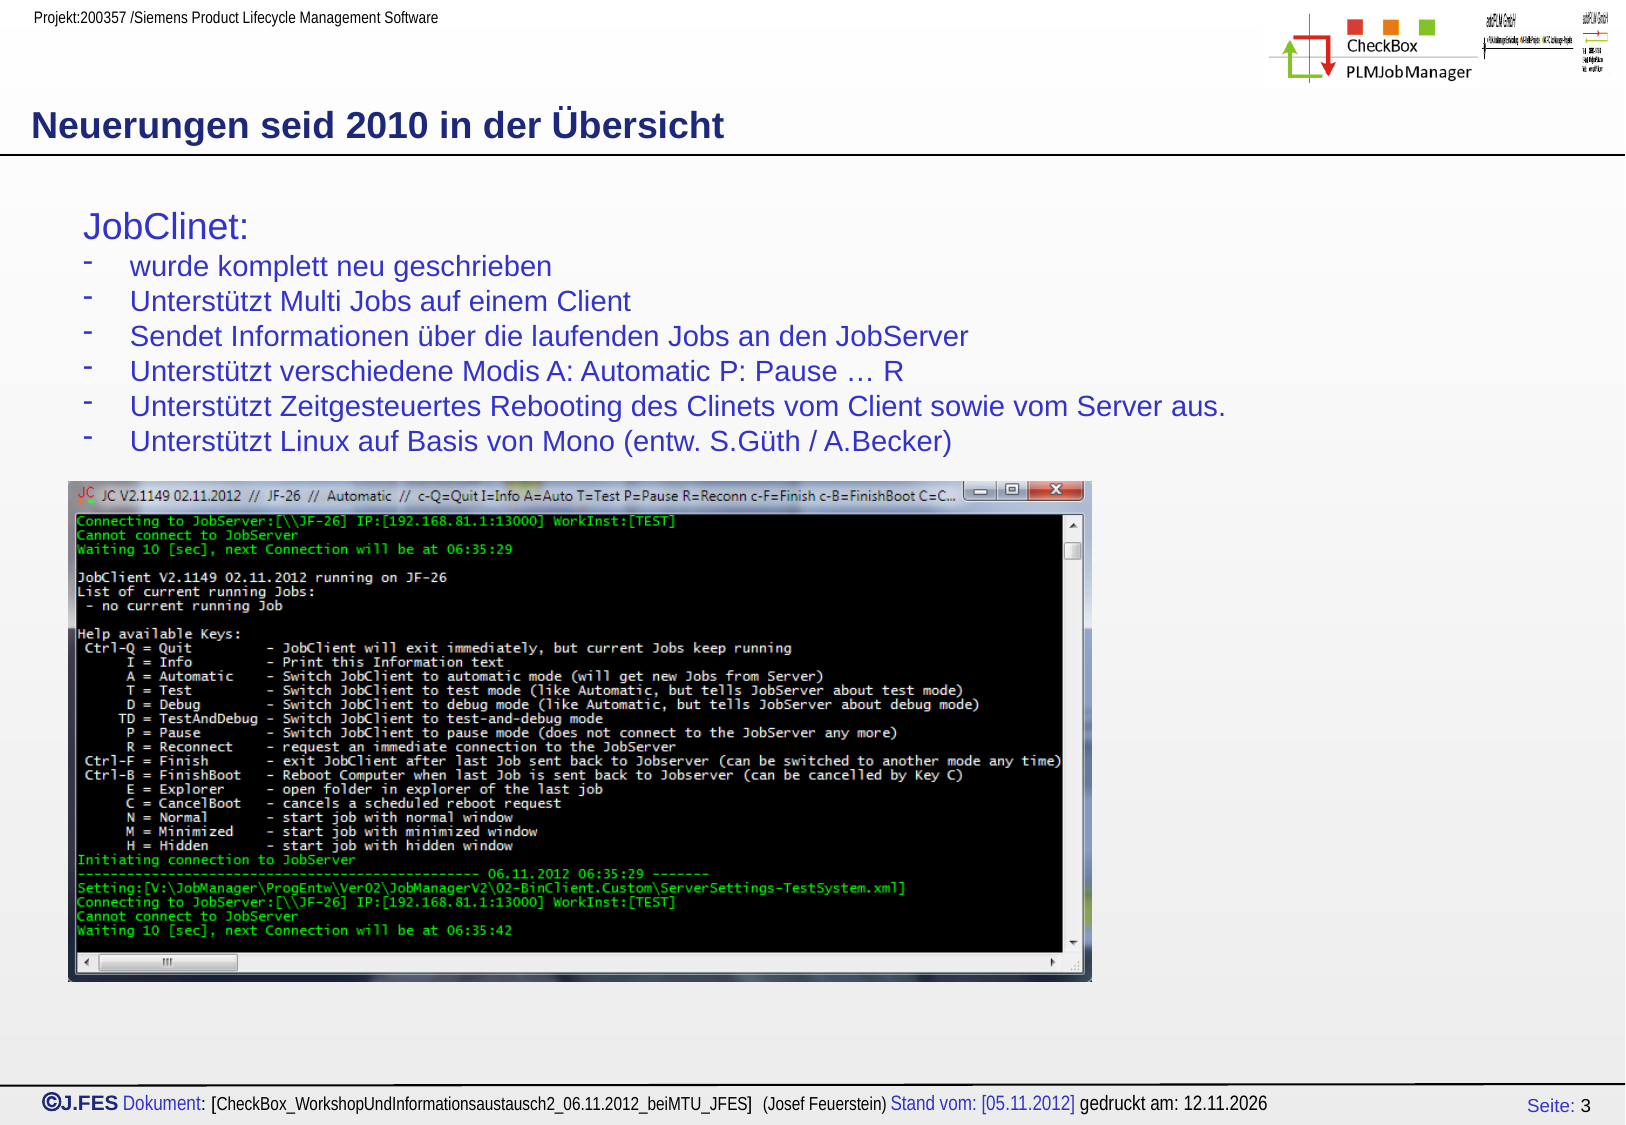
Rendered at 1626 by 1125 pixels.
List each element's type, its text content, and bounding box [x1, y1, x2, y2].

picture [68, 481, 1093, 982]
picture [1263, 10, 1482, 73]
text_box JobClinet: wurde komplett neu geschrieben Unterstützt Multi Jobs auf einem Client Sendet Informationen über die laufenden Jobs an den JobServer Unterstützt verschiedene Modis A: Automatic P: Pause … R Unterstützt Zeitgesteuertes Rebooting des Clinets vom Client sowie vom Server aus. Unterstützt Linux auf Basis von Mono (entw. S.Güth / A.Becker) [68, 195, 1547, 465]
title Neuerungen seid 2010 in der Übersicht [30, 73, 1600, 148]
